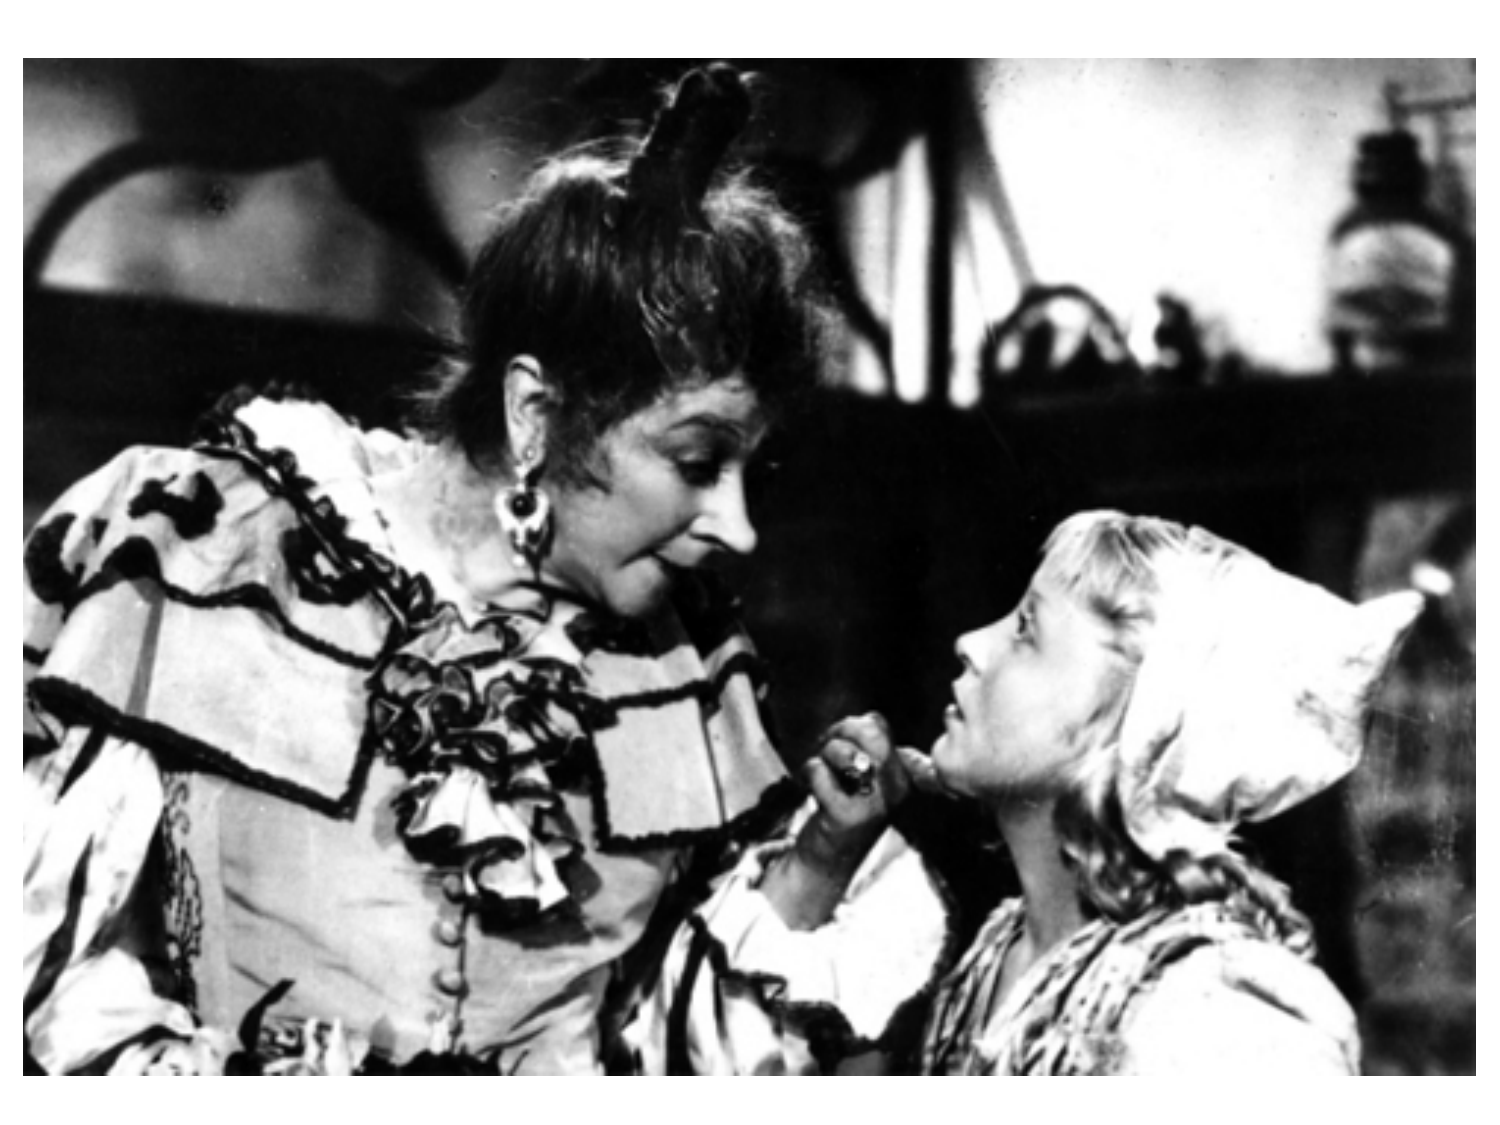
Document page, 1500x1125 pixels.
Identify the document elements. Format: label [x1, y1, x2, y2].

list [23, 58, 1476, 1077]
